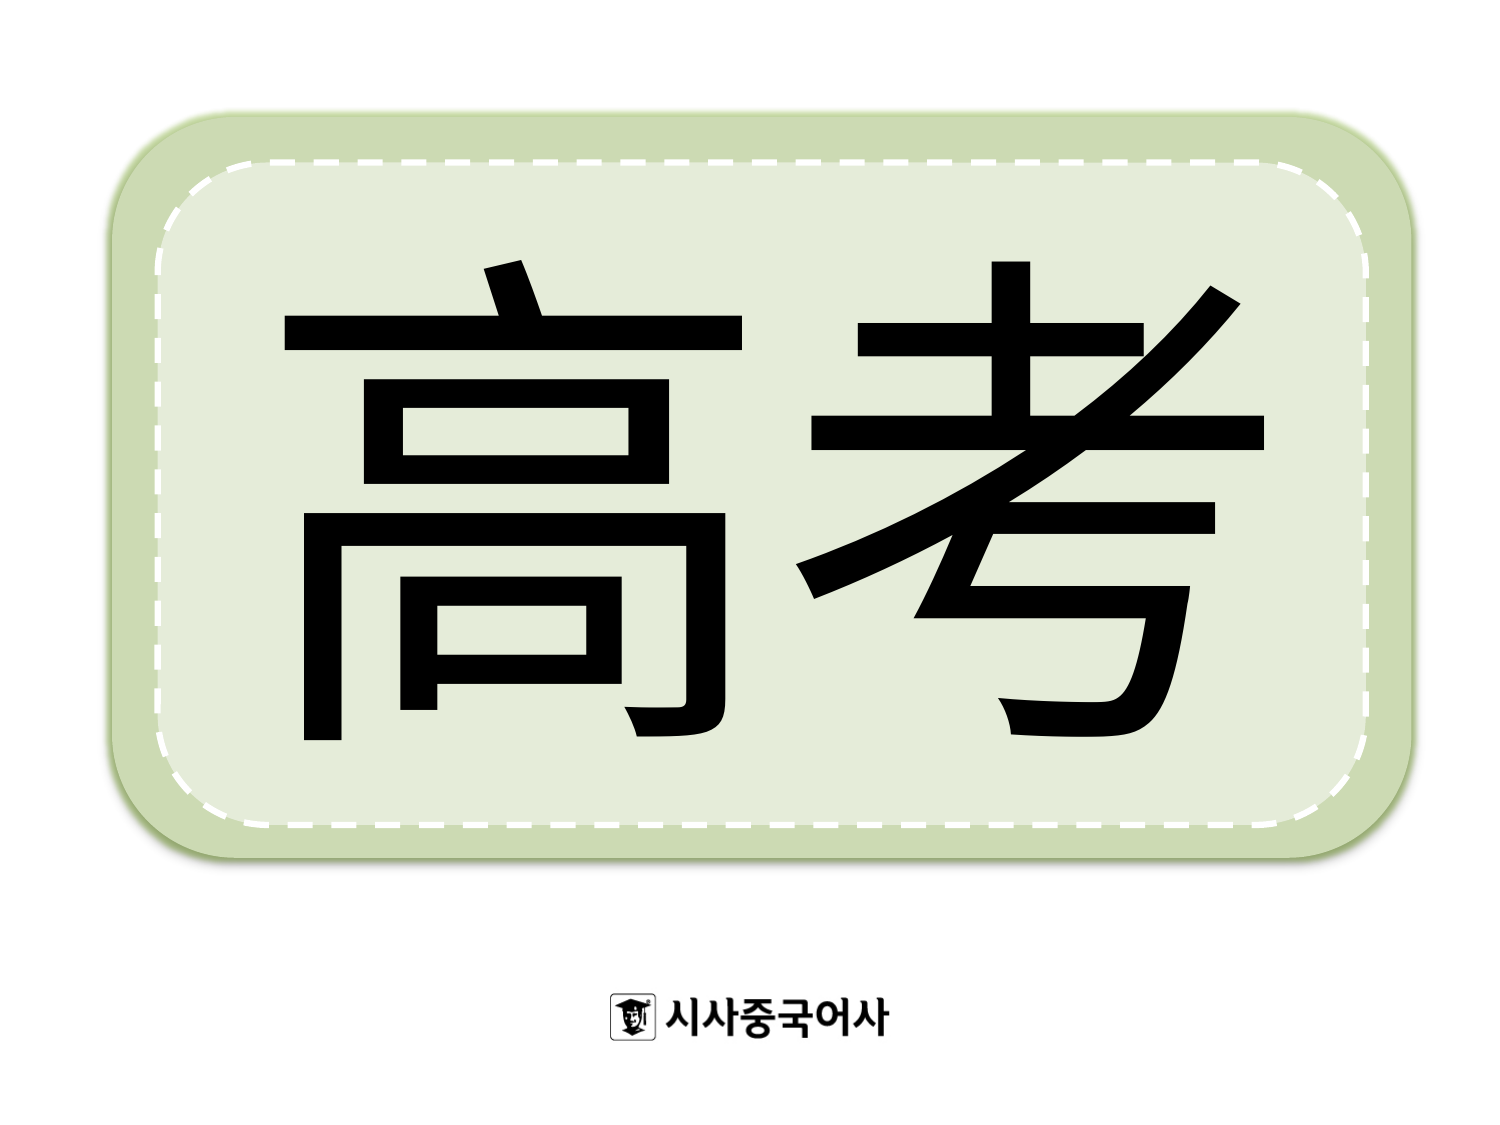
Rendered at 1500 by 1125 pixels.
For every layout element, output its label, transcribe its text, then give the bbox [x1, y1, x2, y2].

text_box 高考 [171, 159, 1380, 823]
picture [602, 987, 898, 1047]
text_box [162, 160, 1371, 824]
